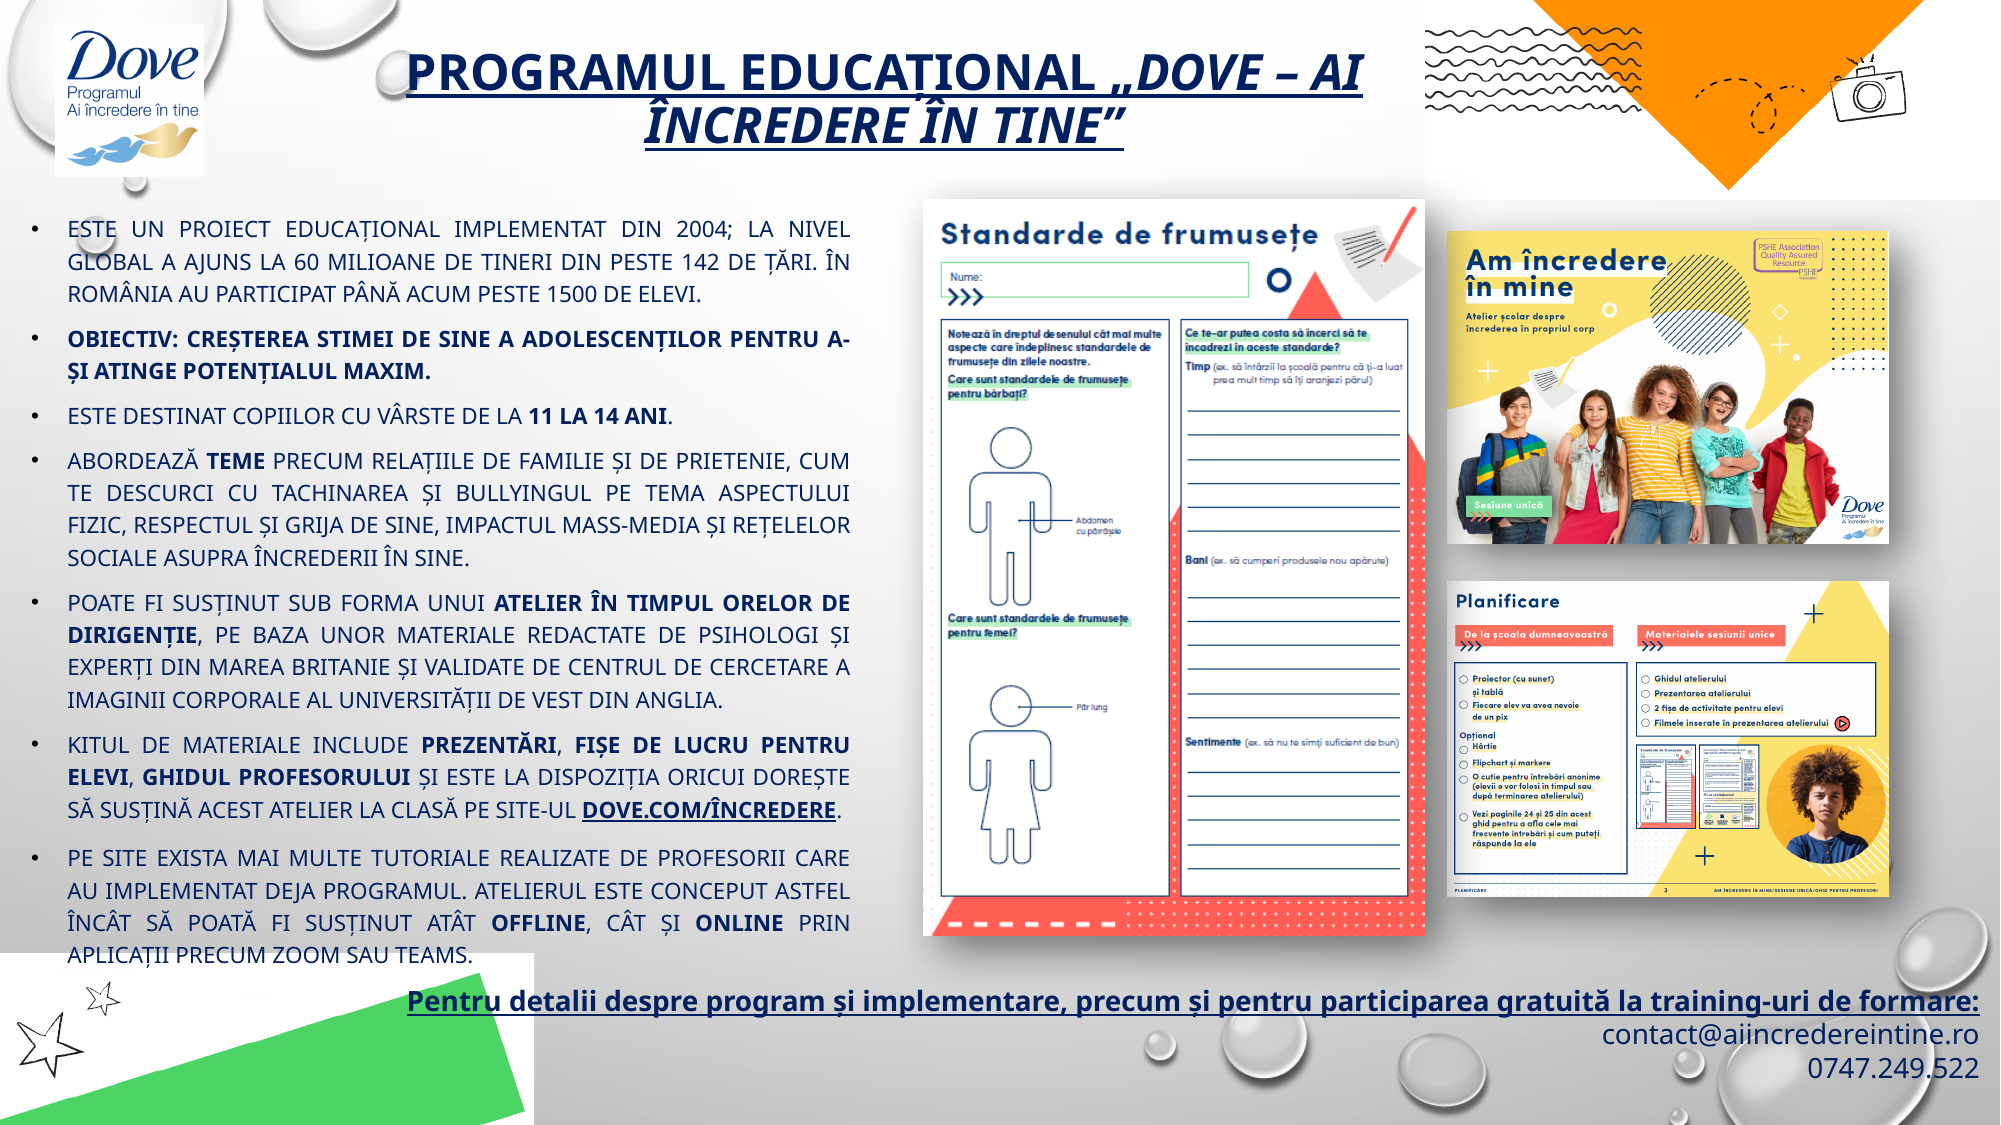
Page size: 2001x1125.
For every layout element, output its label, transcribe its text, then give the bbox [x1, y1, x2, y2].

title Programul educațional „Dove – Ai încredere în tine” [329, 24, 1418, 177]
text_box Pentru detalii despre program și implementare, precum și pentru participarea gratuită la training-uri de formare: contact@aiincredereintine.ro 0747.249.522 [539, 976, 1995, 1124]
picture [0, 0, 2000, 1125]
list Este un proiect educațional implementat din 2004; la nivel global a ajuns la 60 milioane de tineri din peste 142 de țări. În România au participat până acum peste 1500 de elevi. Obiectiv: Creșterea stimei de sine a adolescenților pentru a-și atinge potențialul maxim. Este destinat copiilor cu vârste de la 11 la 14 ani. Abordează teme precum relațiile de familie și de prietenie, cum te descurci cu tachinarea și bullyingul pe tema aspectului fizic, respectul și grija de sine, impactul mass-media și rețelelor sociale asupra încrederii în sine. Poate fi susținut sub forma unui atelier în timpul orelor de dirigenție, pe baza unor materiale redactate de psihologi și experți din Marea Britanie și validate de Centrul de Cercetare a Imaginii Corporale al Universității de Vest din Anglia. Kitul de materiale include prezentări, fișe de lucru pentru elevi, ghidul profesorului și este la dispoziția oricui dorește să susțină acest atelier la clasă pe site-ul dove.com/încredere. Pe site exista mai multe tutoriale realizate de profesorii care au implementat deja programul. Atelierul este conceput astfel încât să poată fi susținut atât offline, cât și online prin aplicații precum Zoom sau Teams. [16, 202, 866, 1013]
text_box [1445, 682, 1947, 976]
